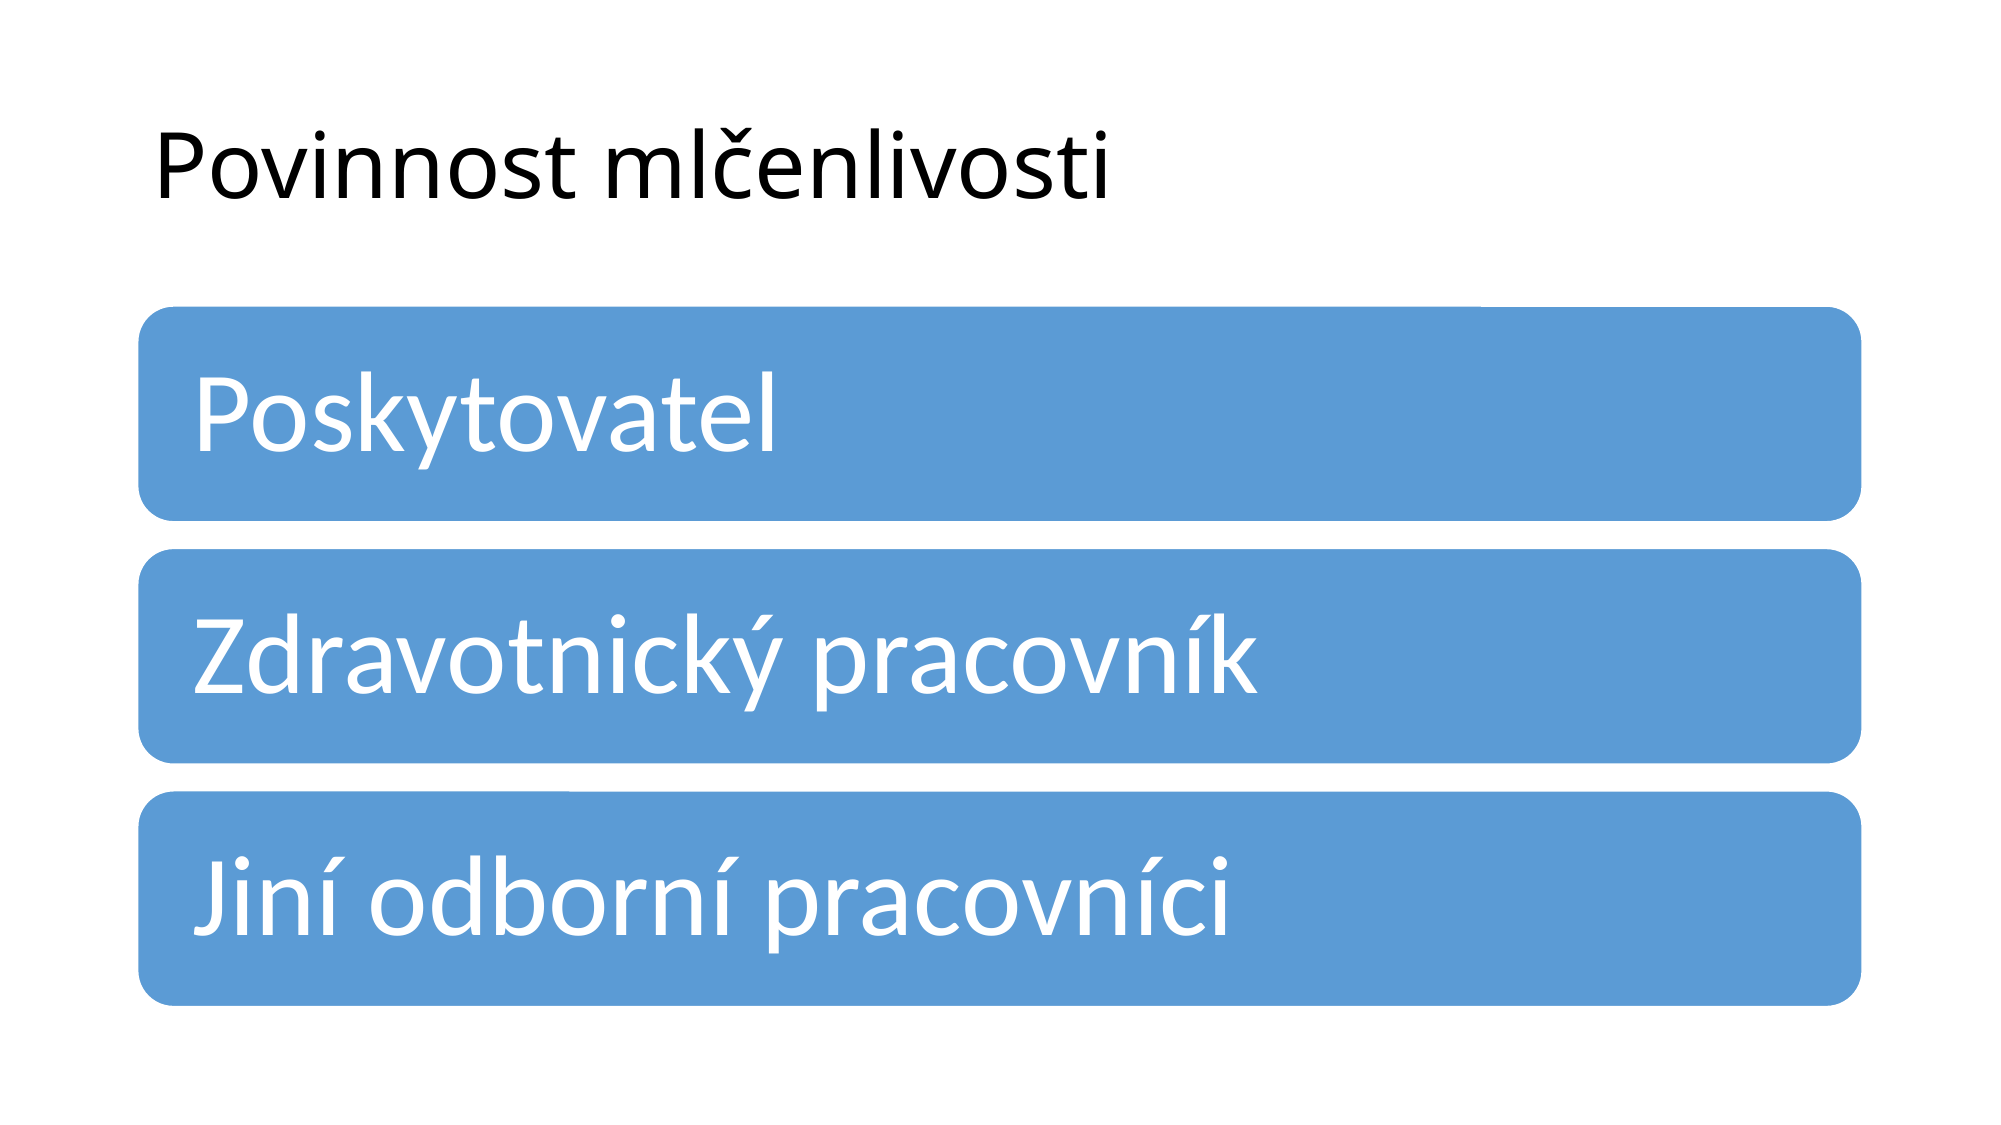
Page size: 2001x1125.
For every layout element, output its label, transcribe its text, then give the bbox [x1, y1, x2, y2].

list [137, 299, 1863, 1014]
title Povinnost mlčenlivosti [137, 59, 1863, 278]
